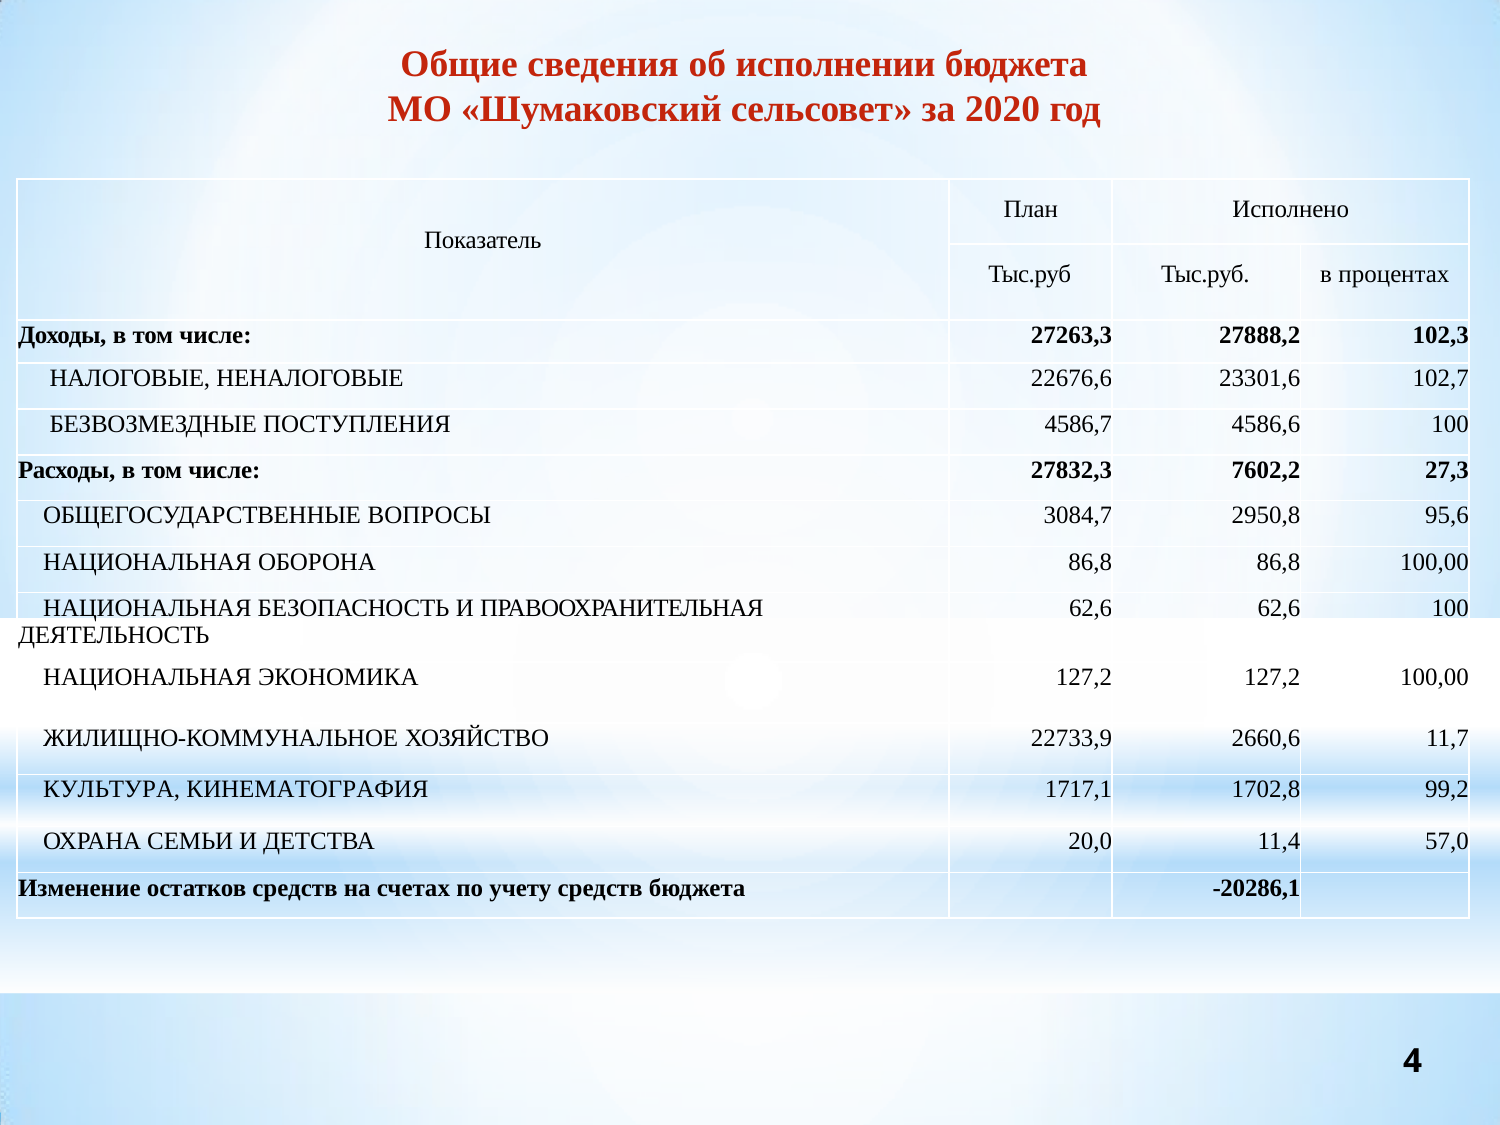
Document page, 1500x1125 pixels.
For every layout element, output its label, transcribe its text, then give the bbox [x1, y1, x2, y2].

table_cell -20286,1 [1113, 873, 1300, 917]
table_cell [1301, 873, 1468, 917]
table_cell 1702,8 [1113, 775, 1300, 826]
table_cell 86,8 [1113, 547, 1300, 592]
table_cell 2660,6 [1113, 724, 1300, 774]
table_cell Тыс.руб. [1113, 245, 1300, 319]
table_cell НАЦИОНАЛЬНАЯ ЭКОНОМИКА [18, 663, 948, 722]
table_cell 102,7 [1301, 364, 1468, 408]
table_cell 62,6 [950, 593, 1111, 661]
table_cell 22733,9 [950, 724, 1111, 774]
table_cell 100,00 [1301, 663, 1468, 722]
table_cell 127,2 [950, 663, 1111, 722]
table_cell 27,3 [1301, 456, 1468, 500]
table_cell 22676,6 [950, 364, 1111, 408]
table_cell 57,0 [1301, 827, 1468, 872]
table_cell [950, 873, 1111, 917]
table_cell 4586,7 [950, 410, 1111, 454]
text_box 4 [1396, 1044, 1429, 1085]
table_cell 3084,7 [950, 501, 1111, 546]
table_cell 100,00 [1301, 547, 1468, 592]
table_cell Расходы, в том числе: [18, 456, 948, 500]
table_cell 27832,3 [950, 456, 1111, 500]
table_cell 102,3 [1301, 321, 1468, 362]
table_header Исполнено [1113, 180, 1468, 243]
text_box Общие сведения об исполнении бюджета МО «Шумаковский сельсовет» за 2020 год [306, 37, 1182, 130]
table_cell 11,4 [1113, 827, 1300, 872]
table_cell 4586,6 [1113, 410, 1300, 454]
table_cell 99,2 [1301, 775, 1468, 826]
table_cell КУЛЬТУРА, КИНЕМАТОГРАФИЯ [18, 775, 948, 826]
table_cell Тыс.руб [950, 245, 1111, 319]
table_cell НАЛОГОВЫЕ, НЕНАЛОГОВЫЕ [18, 364, 948, 408]
table_cell в процентах [1301, 245, 1468, 319]
table_cell 23301,6 [1113, 364, 1300, 408]
table_cell Доходы, в том числе: [18, 321, 948, 362]
table_cell 100 [1301, 410, 1468, 454]
table_cell ОБЩЕГОСУДАРСТВЕННЫЕ ВОПРОСЫ [18, 501, 948, 546]
table_cell 1717,1 [950, 775, 1111, 826]
table_cell 27263,3 [950, 321, 1111, 362]
table_header Показатель [18, 180, 948, 319]
table_cell Изменение остатков средств на счетах по учету средств бюджета [18, 873, 948, 917]
table_cell 86,8 [950, 547, 1111, 592]
picture [0, 0, 1500, 1125]
table_cell НАЦИОНАЛЬНАЯ ОБОРОНА [18, 547, 948, 592]
table_cell 27888,2 [1113, 321, 1300, 362]
table_cell ЖИЛИЩНО-КОММУНАЛЬНОЕ ХОЗЯЙСТВО [18, 724, 948, 774]
table_cell 100 [1301, 593, 1468, 661]
table_cell НАЦИОНАЛЬНАЯ БЕЗОПАСНОСТЬ И ПРАВООХРАНИТЕЛЬНАЯ ДЕЯТЕЛЬНОСТЬ [18, 593, 948, 661]
table_cell 7602,2 [1113, 456, 1300, 500]
table_cell 127,2 [1113, 663, 1300, 722]
table_cell 2950,8 [1113, 501, 1300, 546]
table_cell 20,0 [950, 827, 1111, 872]
table_cell 95,6 [1301, 501, 1468, 546]
table_cell БЕЗВОЗМЕЗДНЫЕ ПОСТУПЛЕНИЯ [18, 410, 948, 454]
table_header План [950, 180, 1111, 243]
table_cell 11,7 [1301, 724, 1468, 774]
table_cell ОХРАНА СЕМЬИ И ДЕТСТВА [18, 827, 948, 872]
table_cell 62,6 [1113, 593, 1300, 661]
